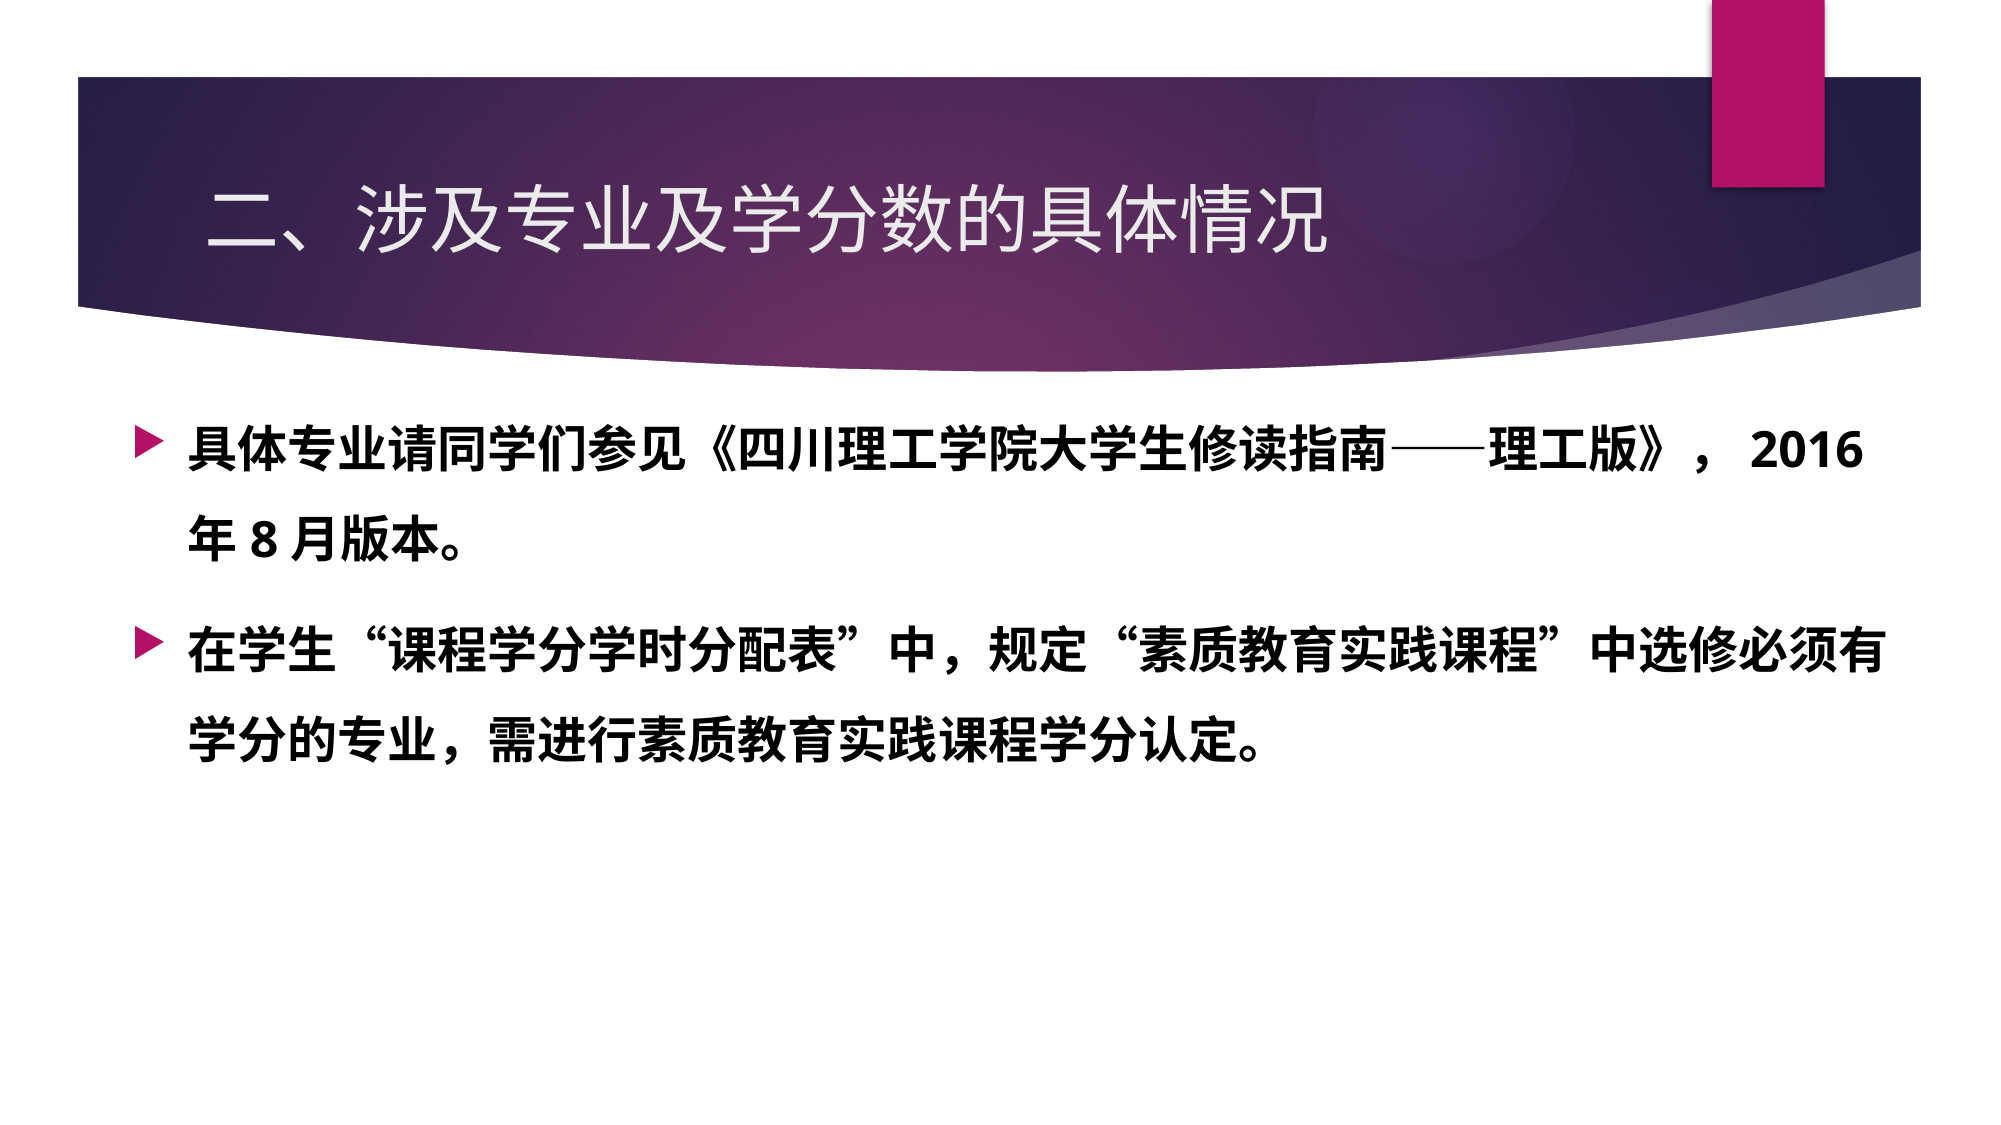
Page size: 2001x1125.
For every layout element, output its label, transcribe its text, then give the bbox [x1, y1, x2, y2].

list 具体专业请同学们参见《四川理工学院大学生修读指南——理工版》，2016年8月版本。 在学生“课程学分学时分配表”中，规定“素质教育实践课程”中选修必须有学分的专业，需进行素质教育实践课程学分认定。 [116, 379, 1920, 1071]
title 二、涉及专业及学分数的具体情况 [189, 159, 1627, 276]
